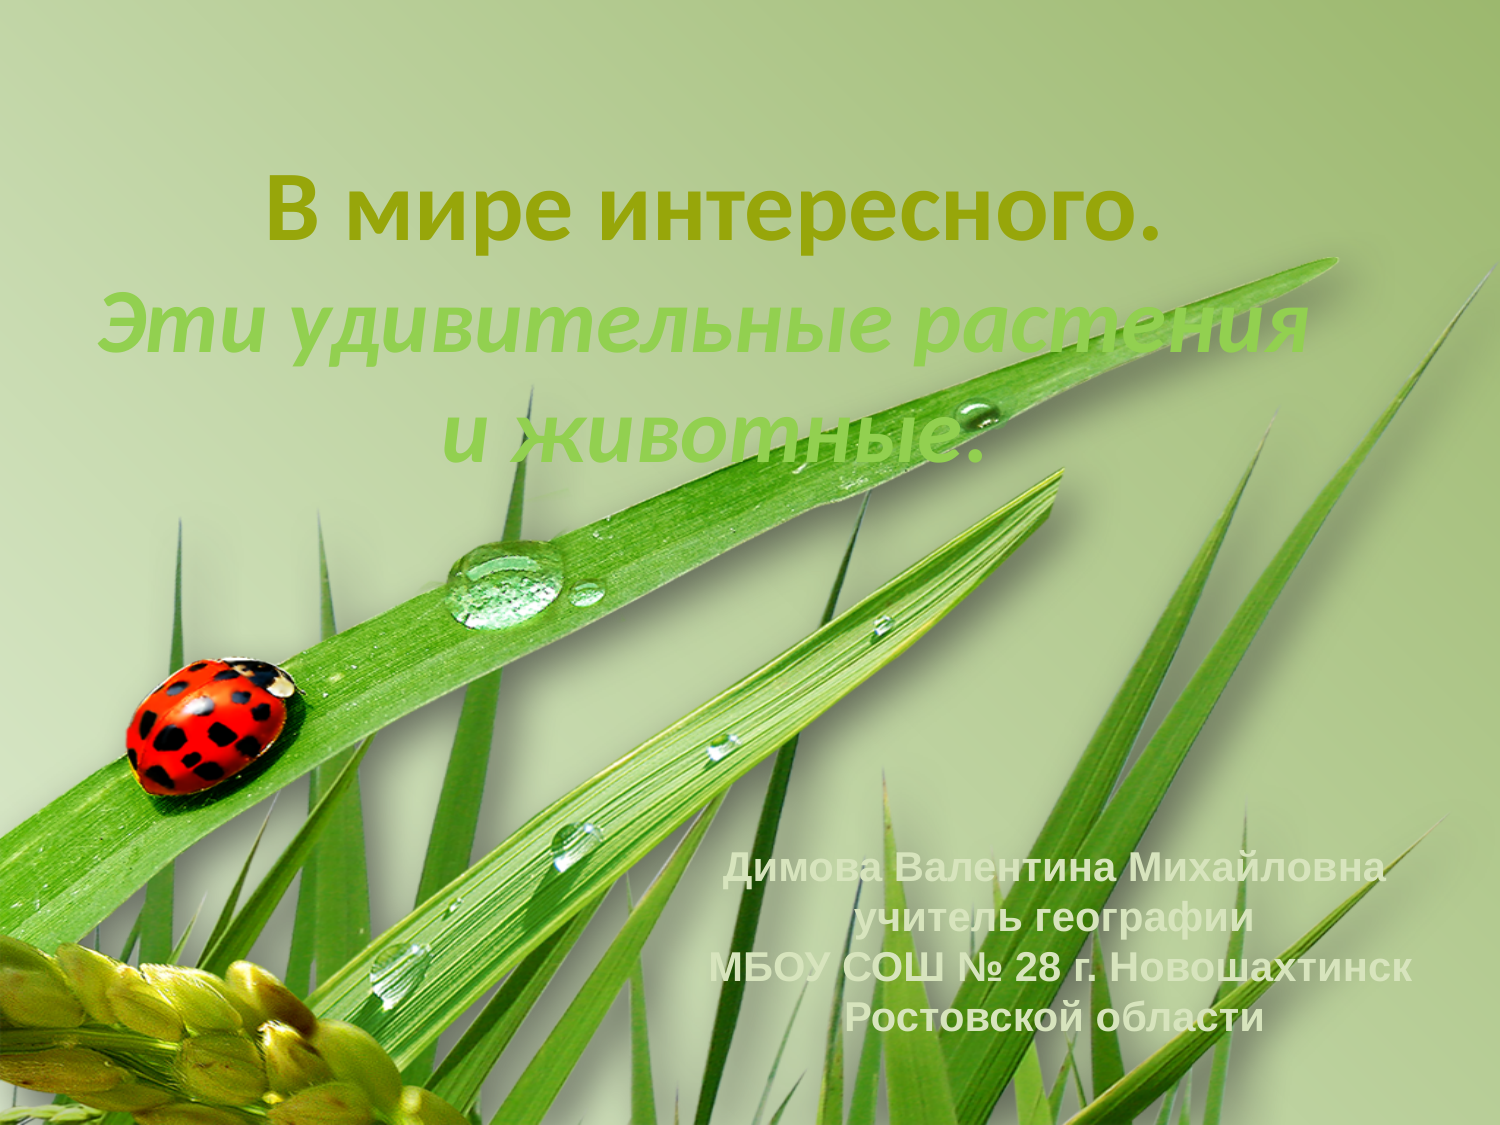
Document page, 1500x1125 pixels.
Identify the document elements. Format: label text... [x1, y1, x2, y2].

title В мире интересного. Эти удивительные растения и животные. [0, 105, 1430, 516]
picture [0, 257, 1500, 1125]
text_box Димова Валентина Михайловна учитель географии МБОУ СОШ № 28 г. Новошахтинск Ростовской области [667, 831, 1442, 1047]
